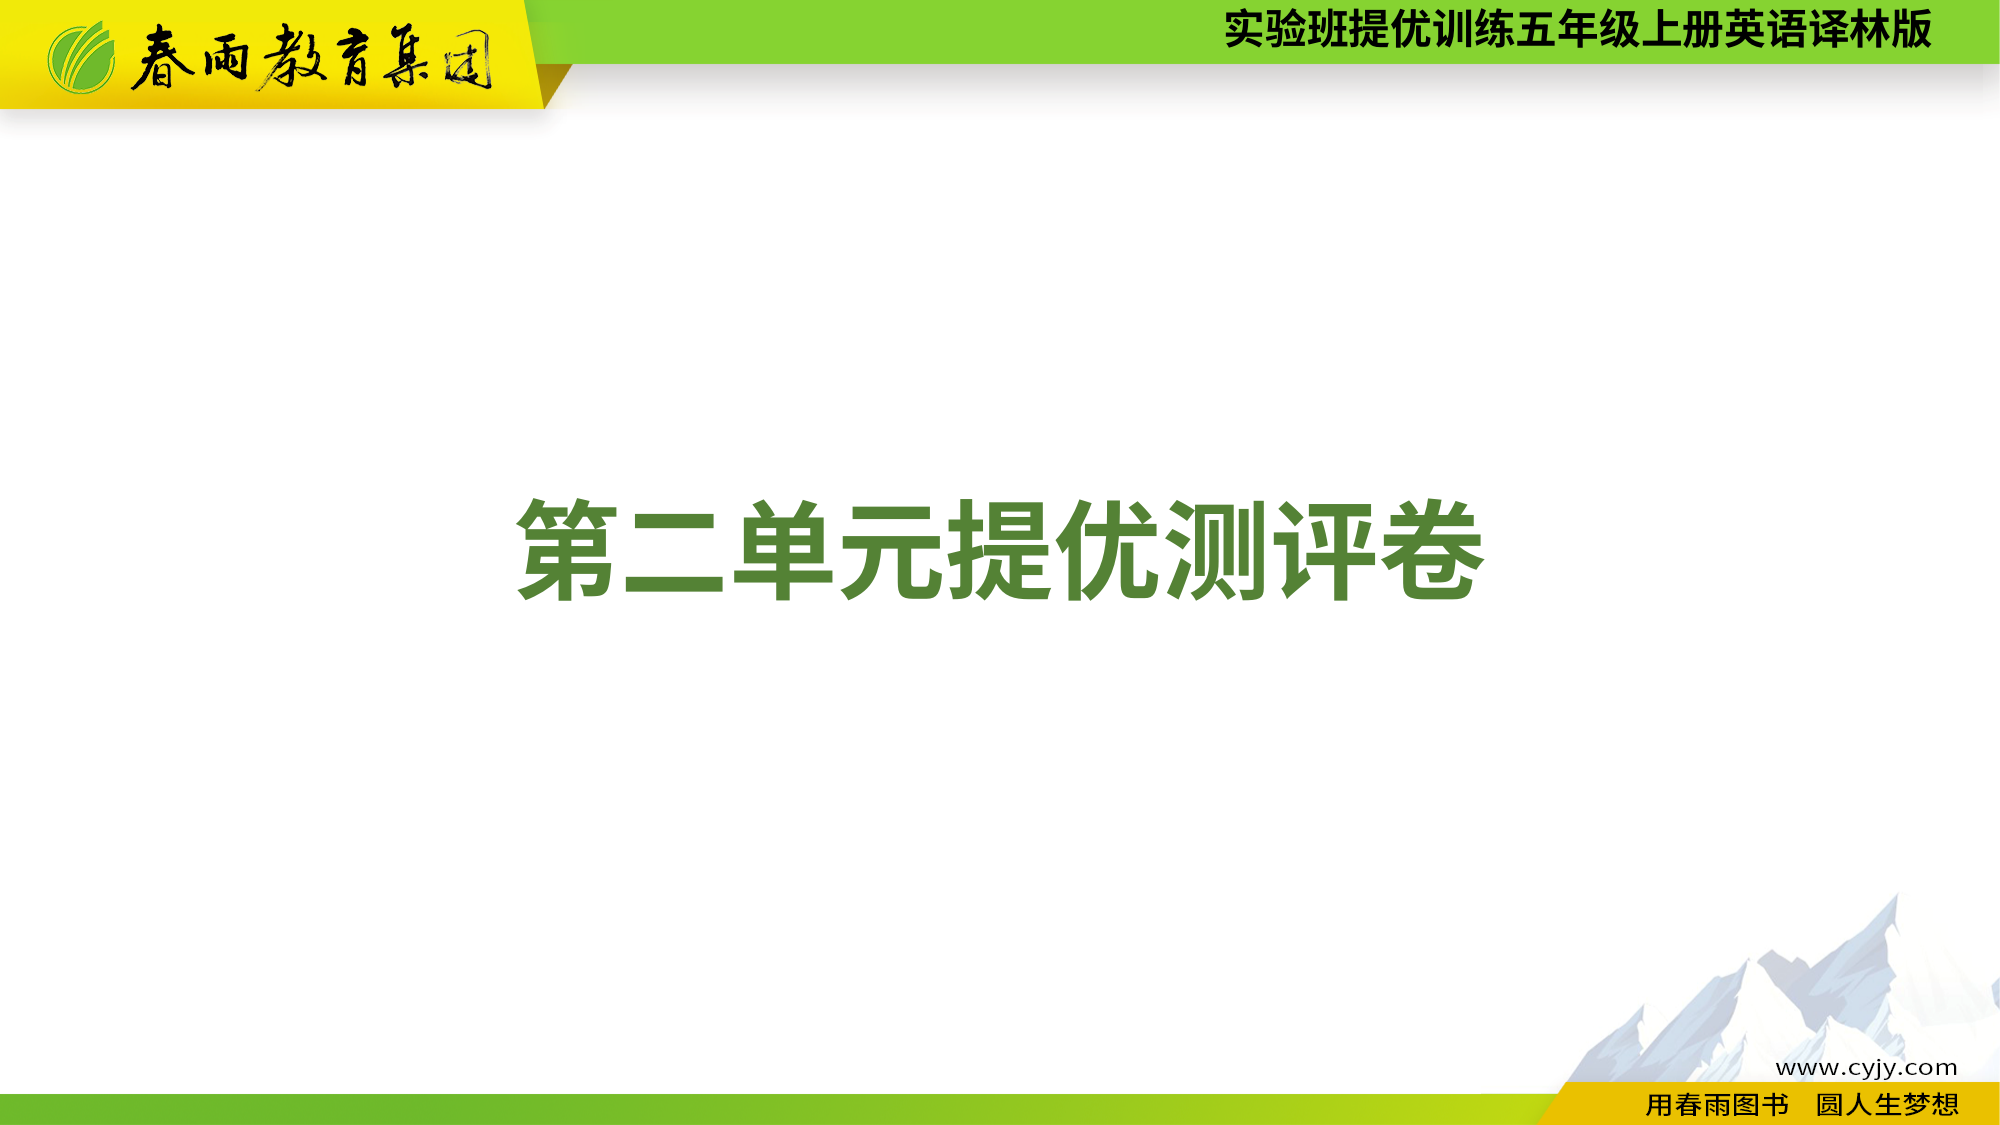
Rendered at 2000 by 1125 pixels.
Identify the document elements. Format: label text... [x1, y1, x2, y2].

text_box 第二单元提优测评卷 [0, 410, 2000, 621]
picture [0, 0, 2000, 410]
picture [0, 621, 2000, 1125]
